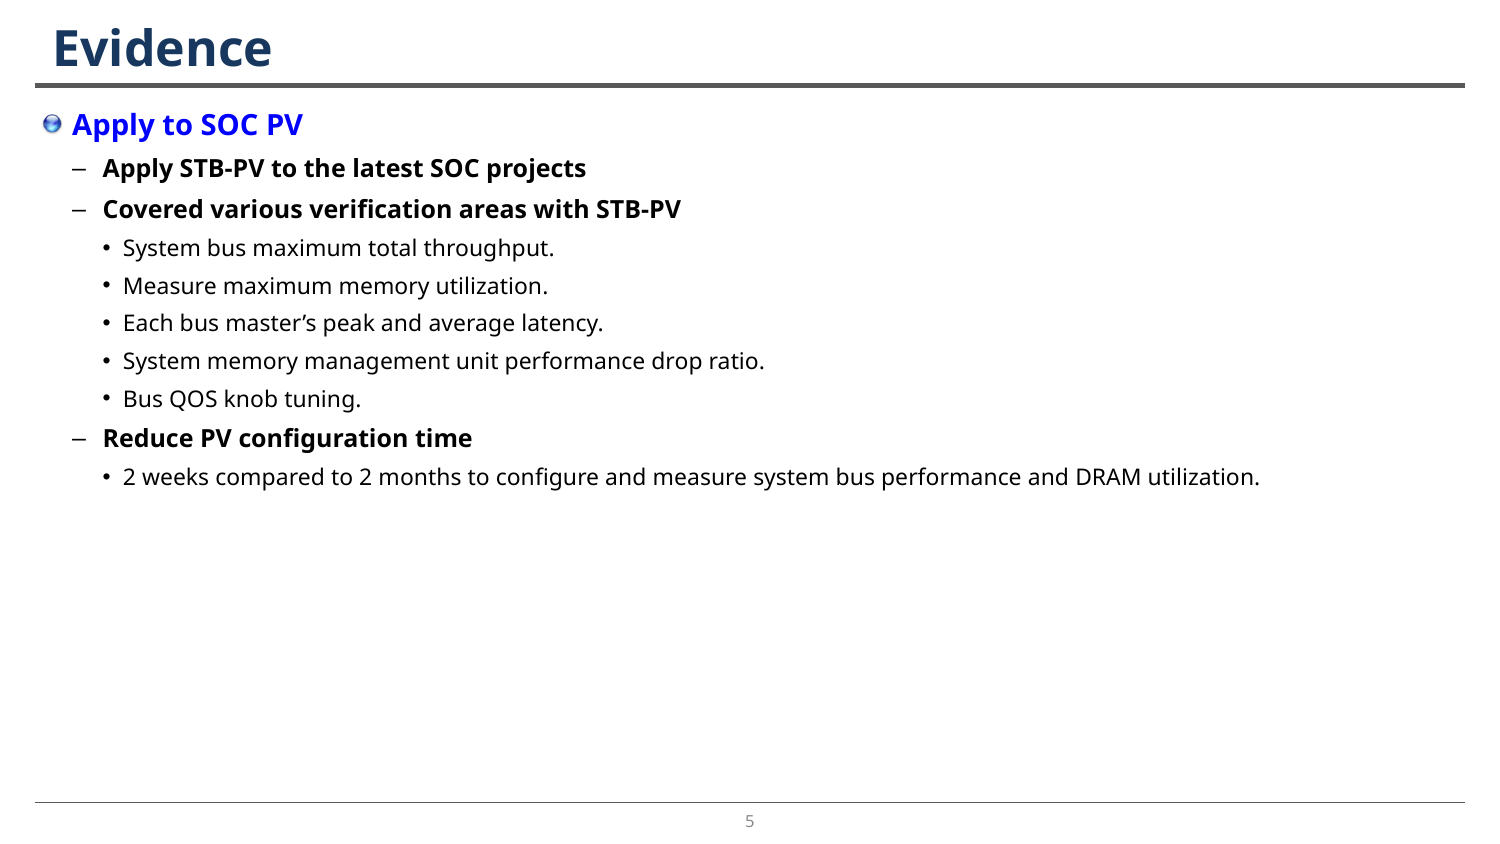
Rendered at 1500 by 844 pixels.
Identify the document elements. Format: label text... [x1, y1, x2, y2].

picture [41, 113, 63, 135]
title Evidence [41, 12, 1392, 82]
list Apply to SOC PV Apply STB-PV to the latest SOC projects Covered various verification areas with STB-PV System bus maximum total throughput. Measure maximum memory utilization. Each bus master’s peak and average latency. System memory management unit performance drop ratio. Bus QOS knob tuning. Reduce PV configuration time 2 weeks compared to 2 months to configure and measure system bus performance and DRAM utilization. [30, 94, 1470, 794]
slide_number 5 [575, 806, 925, 839]
